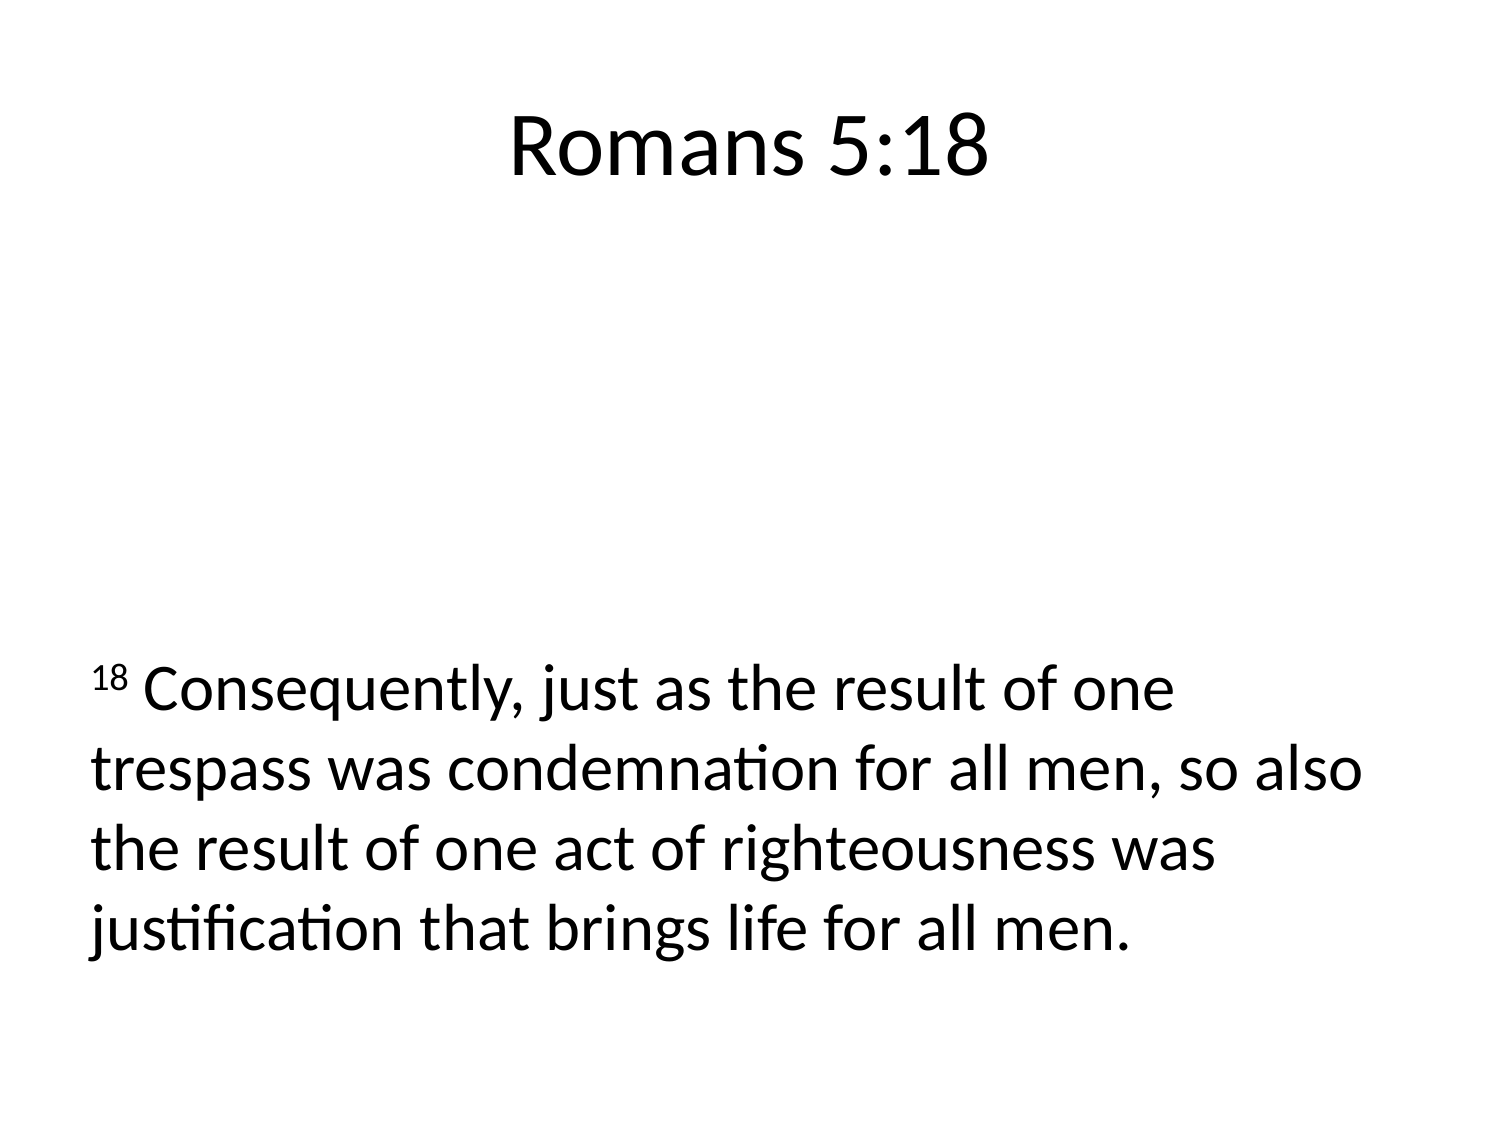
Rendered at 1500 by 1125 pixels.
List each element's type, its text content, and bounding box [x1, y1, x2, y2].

title Romans 5:18 [75, 45, 1425, 233]
list 18 Consequently, just as the result of one trespass was condemnation for all men, so also the result of one act of righteousness was justification that brings life for all men. [75, 262, 1425, 1005]
